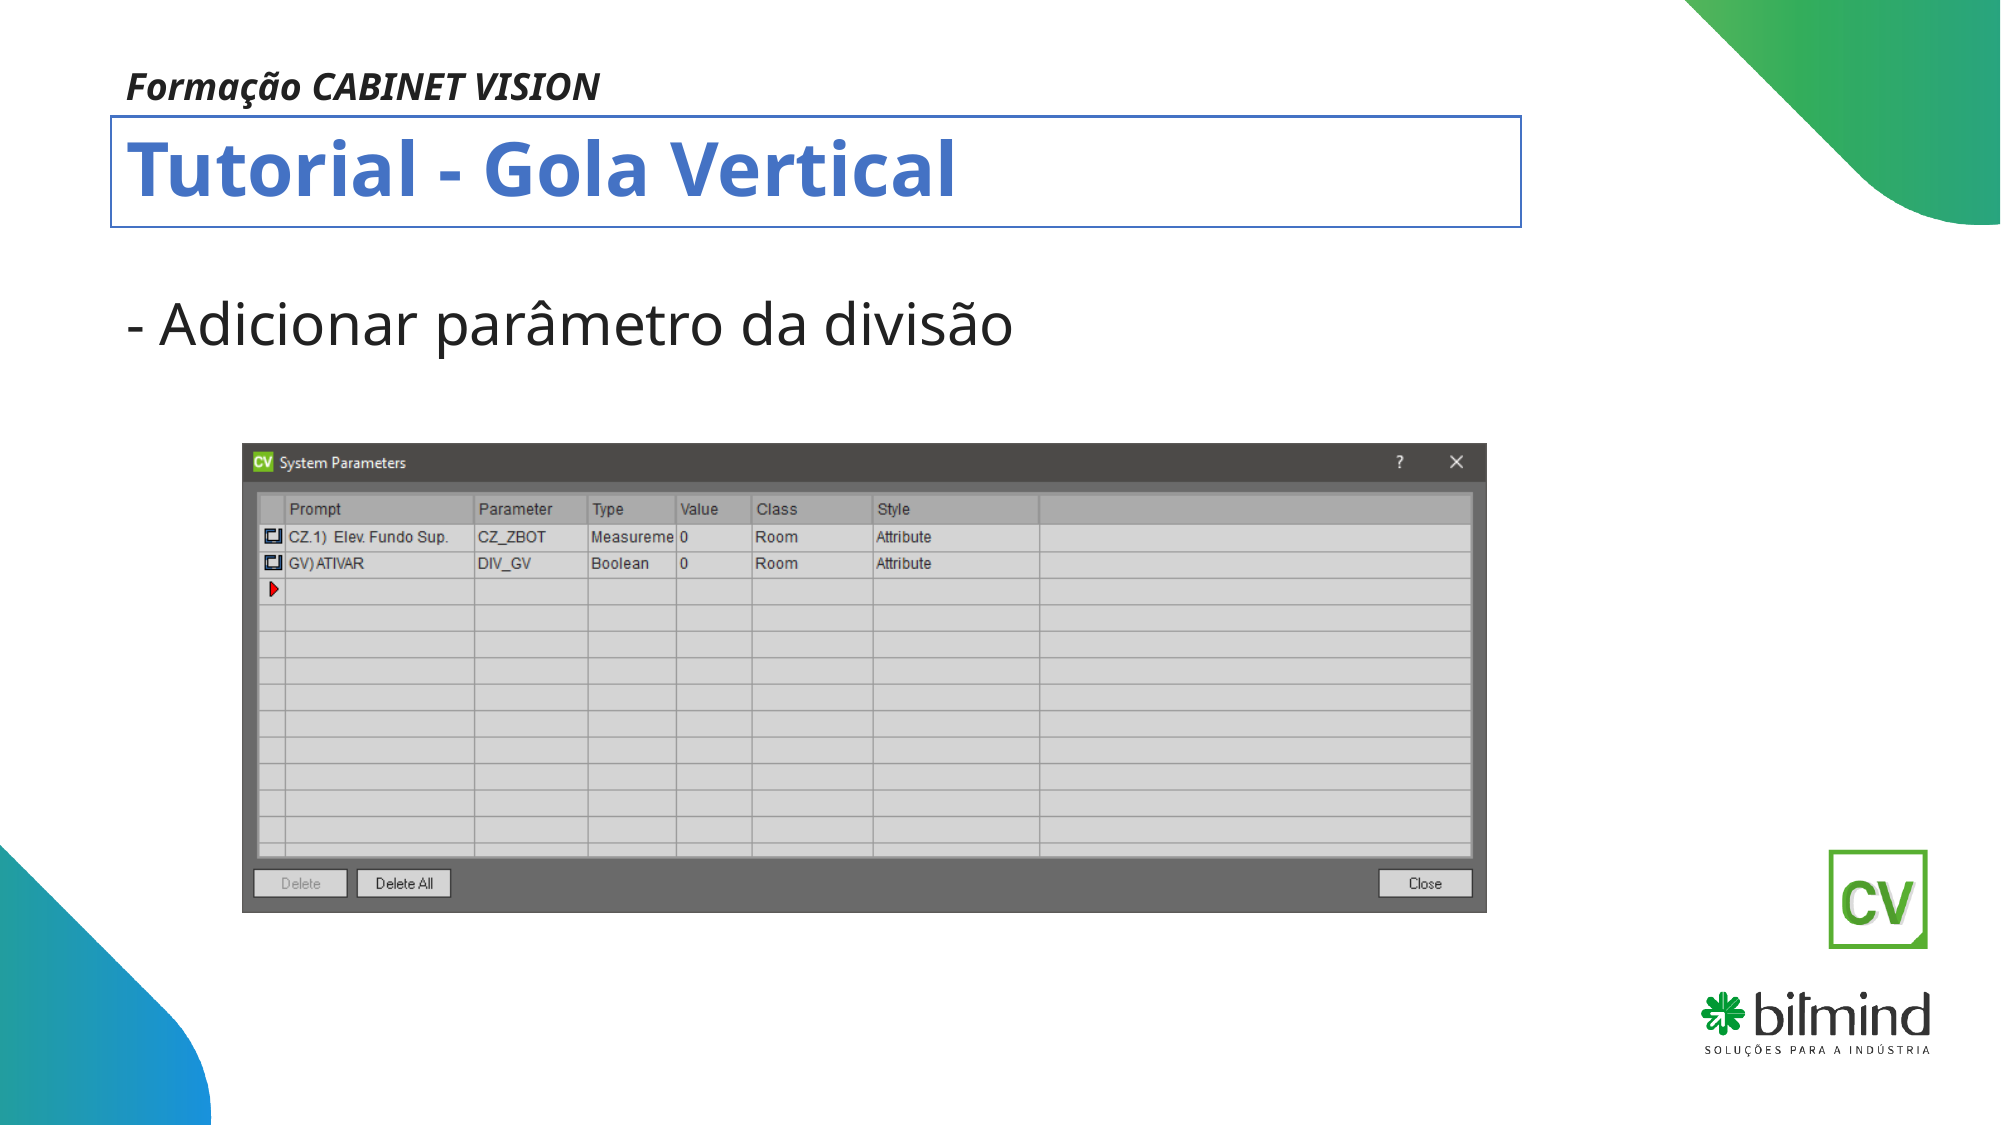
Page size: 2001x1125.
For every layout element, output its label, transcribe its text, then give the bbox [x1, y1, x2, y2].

list - Adicionar parâmetro da divisão [111, 287, 1522, 1023]
title Tutorial - Gola Vertical [110, 115, 1522, 228]
picture [0, 0, 2001, 1125]
text_box Formação CABINET VISION [111, 55, 1113, 116]
